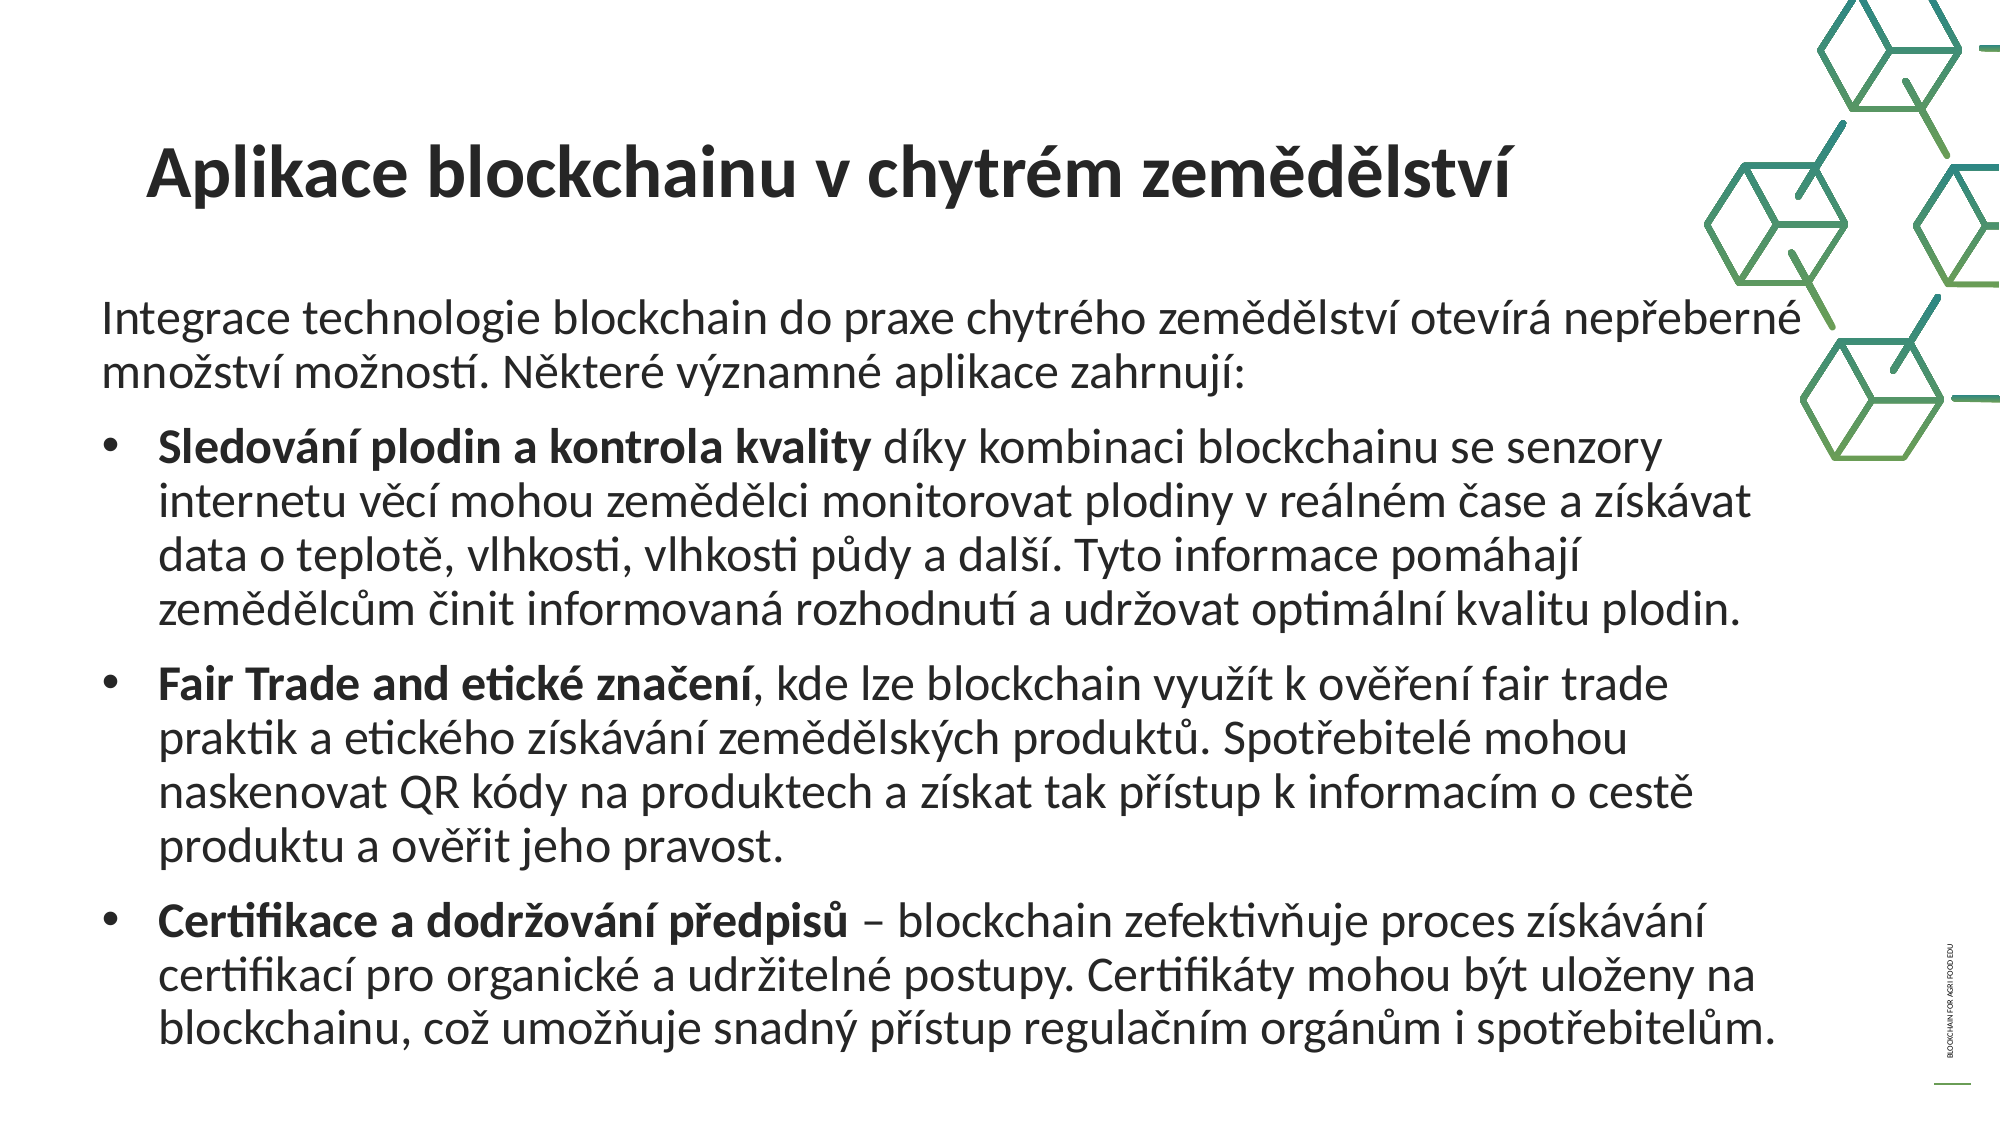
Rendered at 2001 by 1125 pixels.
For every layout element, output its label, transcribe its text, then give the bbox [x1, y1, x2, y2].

list Integrace technologie blockchain do praxe chytrého zemědělství otevírá nepřeberné množství možností. Některé významné aplikace zahrnují: Sledování plodin a kontrola kvality díky kombinaci blockchainu se senzory internetu věcí mohou zemědělci monitorovat plodiny v reálném čase a získávat data o teplotě, vlhkosti, vlhkosti půdy a další. Tyto informace pomáhají zemědělcům činit informovaná rozhodnutí a udržovat optimální kvalitu plodin. Fair Trade and etické značení, kde lze blockchain využít k ověření fair trade praktik a etického získávání zemědělských produktů. Spotřebitelé mohou naskenovat QR kódy na produktech a získat tak přístup k informacím o cestě produktu a ověřit jeho pravost. Certifikace a dodržování předpisů – blockchain zefektivňuje proces získávání certifikací pro organické a udržitelné postupy. Certifikáty mohou být uloženy na blockchainu, což umožňuje snadný přístup regulačním orgánům i spotřebitelům. [86, 284, 1825, 1054]
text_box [1703, 0, 2000, 462]
list Aplikace blockchainu v chytrém zemědělství [130, 124, 1698, 337]
